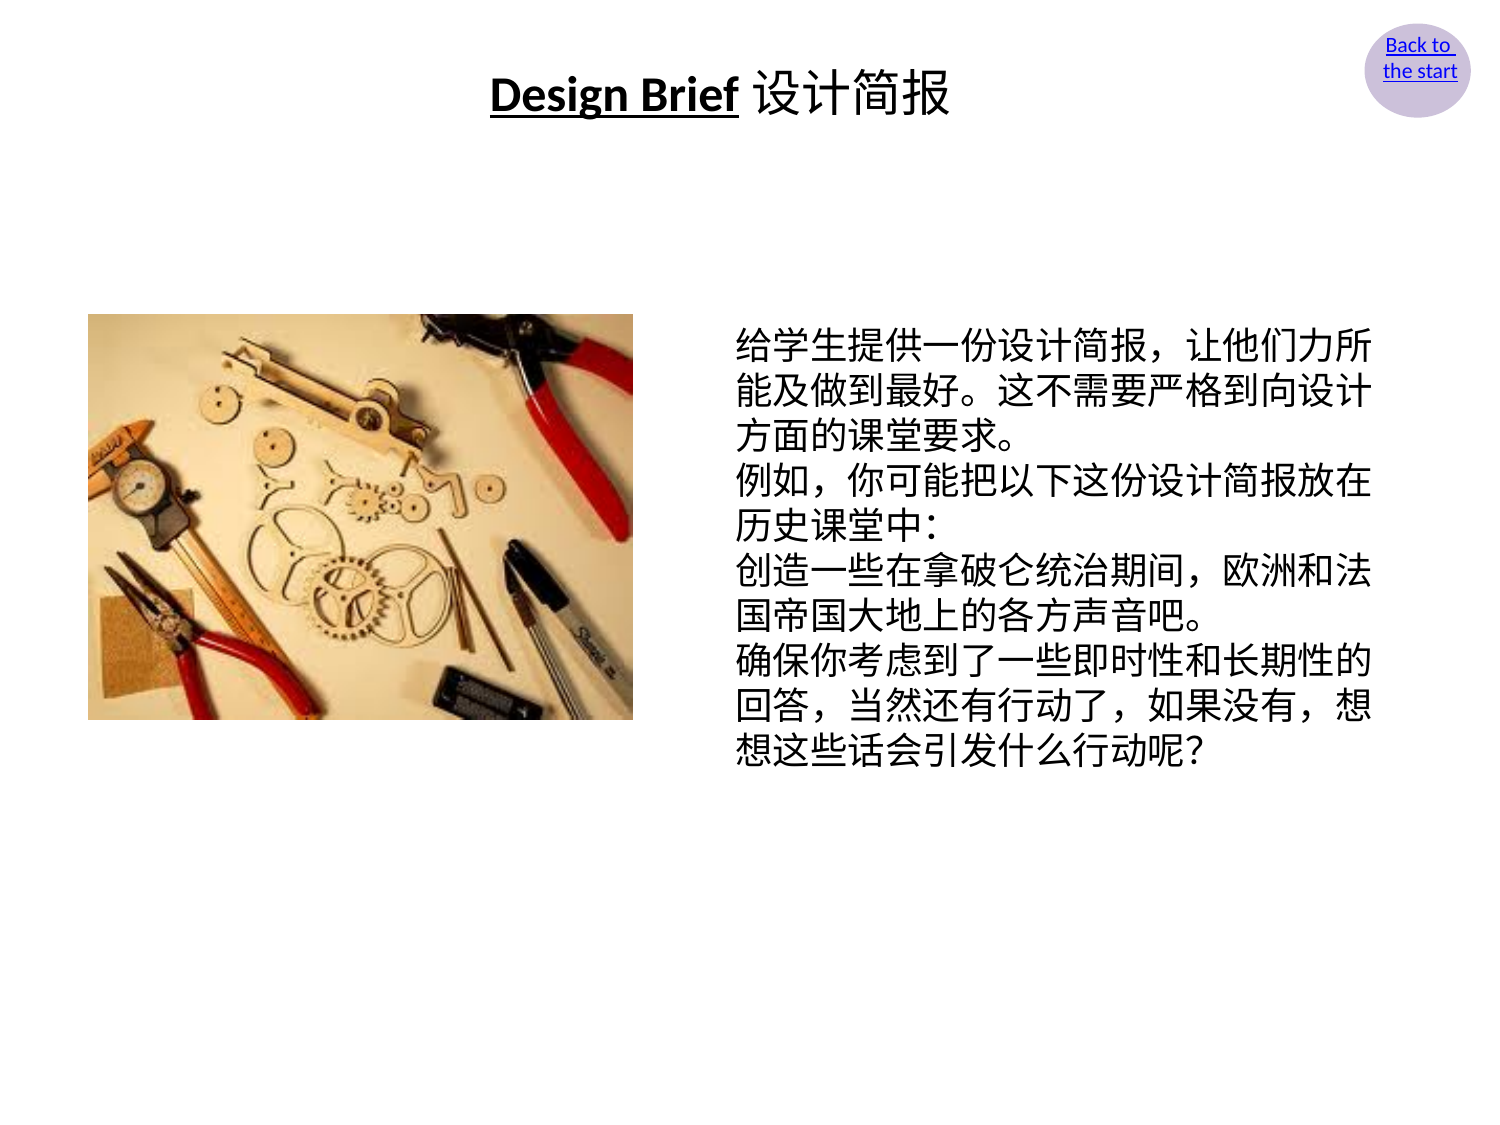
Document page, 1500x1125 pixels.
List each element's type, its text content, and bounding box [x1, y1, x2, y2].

picture [88, 314, 633, 721]
text_box Design Brief设计简报 [218, 53, 1223, 129]
text_box [1367, 91, 1468, 120]
text_box 给学生提供一份设计简报，让他们力所能及做到最好。这不需要严格到向设计方面的课堂要求。 例如，你可能把以下这份设计简报放在历史课堂中： 创造一些在拿破仑统治期间，欧洲和法国帝国大地上的各方声音吧。 确保你考虑到了一些即时性和长期性的回答，当然还有行动了，如果没有，想想这些话会引发什么行动呢？ [720, 314, 1406, 825]
text_box Back to the start [1359, 23, 1483, 91]
